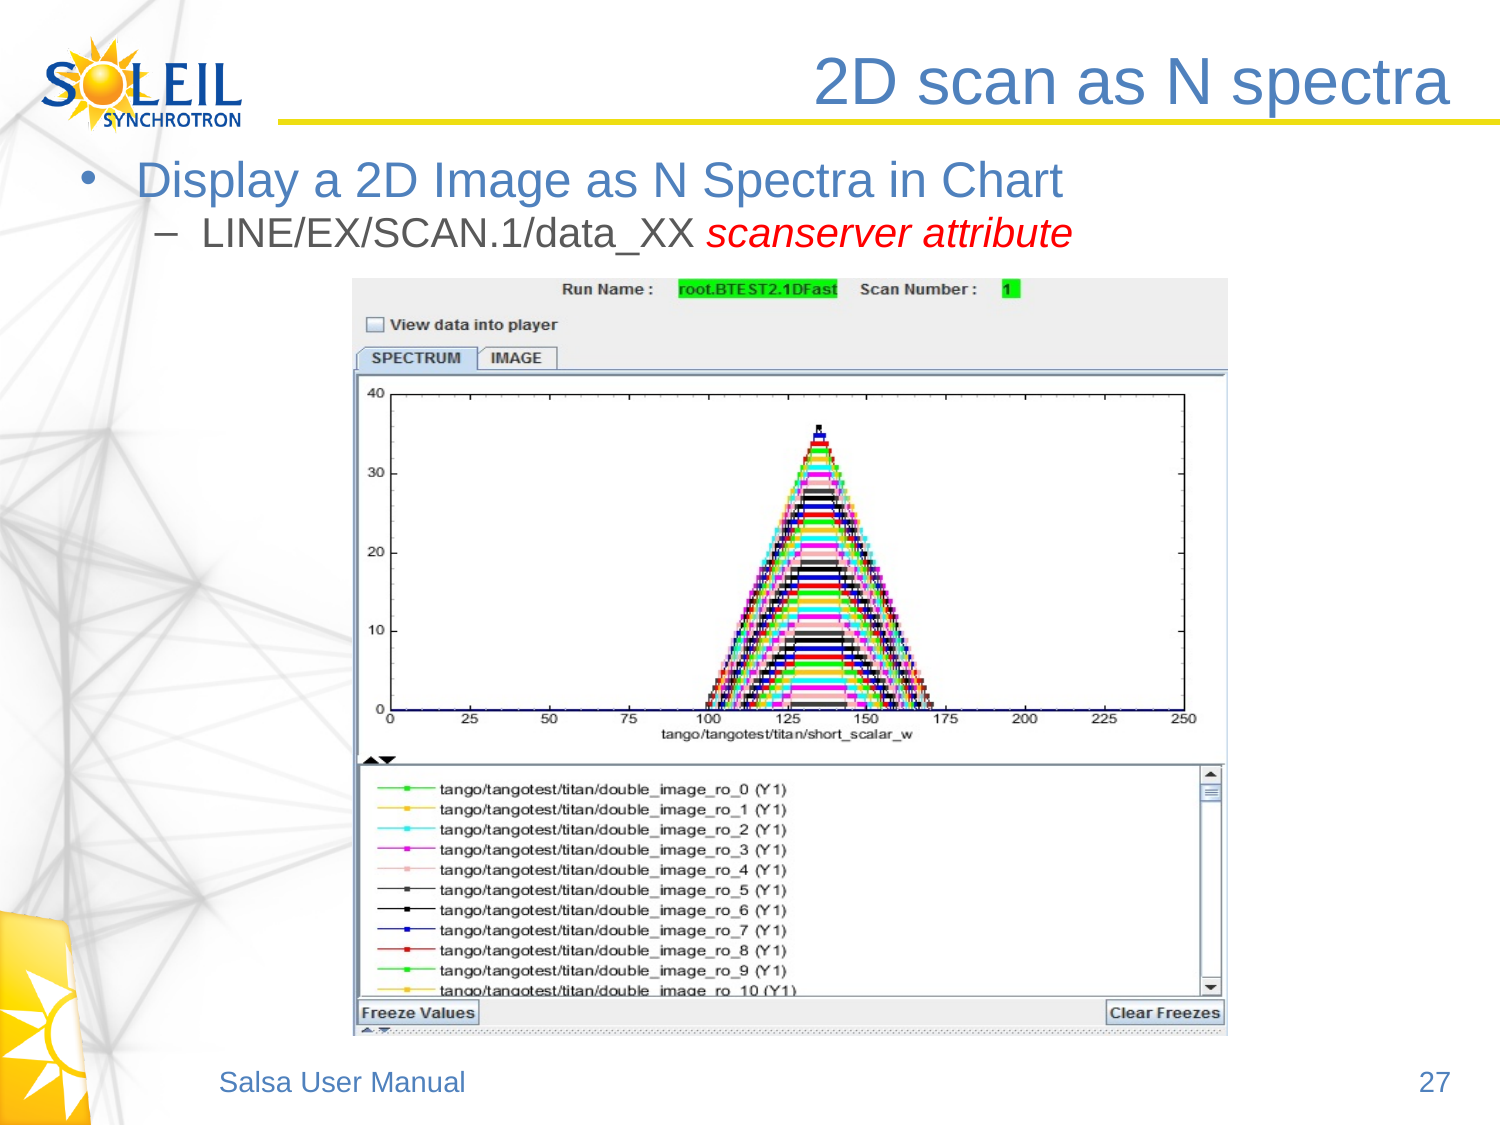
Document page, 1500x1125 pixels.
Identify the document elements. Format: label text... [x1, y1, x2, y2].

text_box Display a 2D Image as N Spectra in Chart LINE/EX/SCAN.1/data_XX scanserver attribute [64, 152, 1463, 1015]
text_box Salsa User Manual 27 [100, 1046, 1467, 1116]
picture [0, 0, 1500, 1125]
title 2D scan as N spectra [277, 31, 1467, 125]
